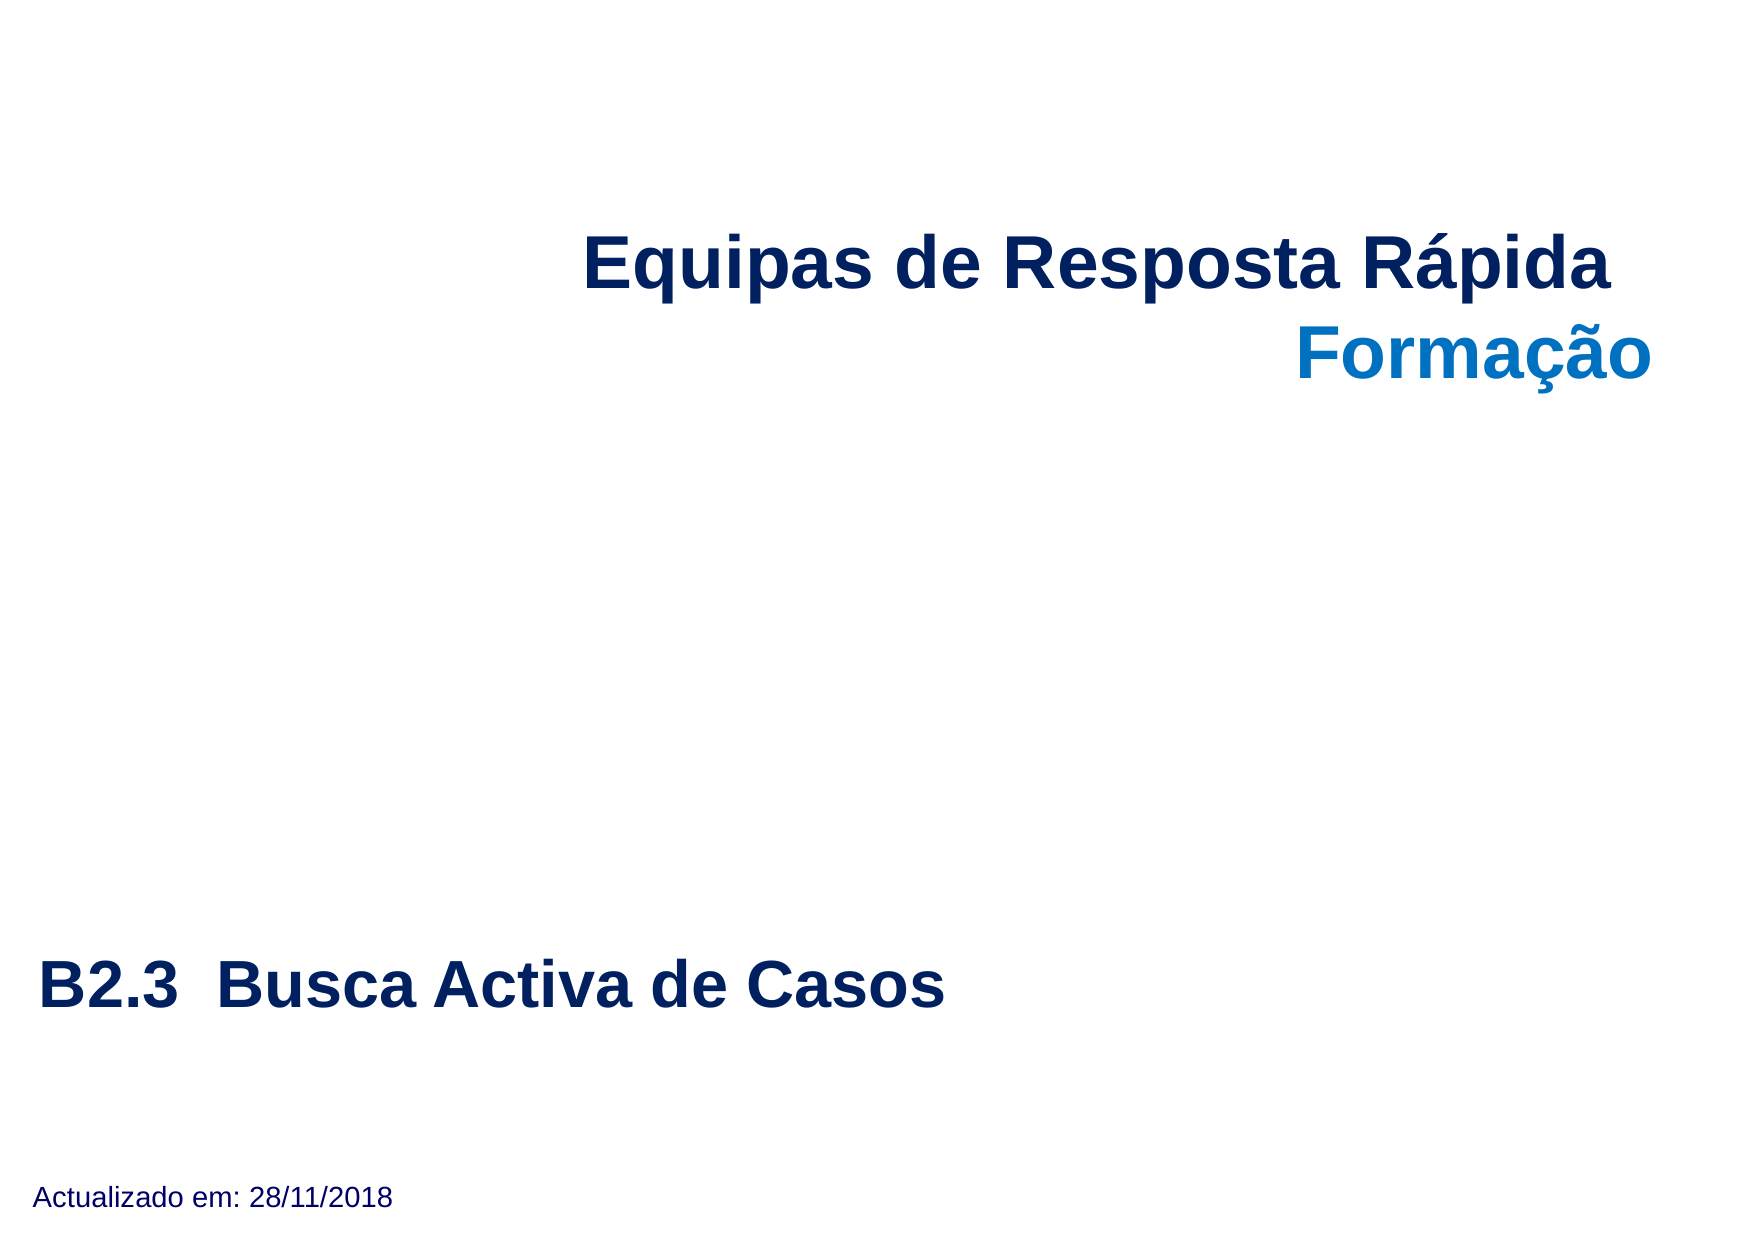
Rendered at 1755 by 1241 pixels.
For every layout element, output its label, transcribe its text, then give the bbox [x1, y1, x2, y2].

text_box B2.3 Busca Activa de Casos [24, 933, 1700, 1048]
text_box Equipas de Resposta Rápida Formação [485, 135, 1669, 424]
text_box Actualizado em: 28/11/2018 [17, 1171, 409, 1222]
